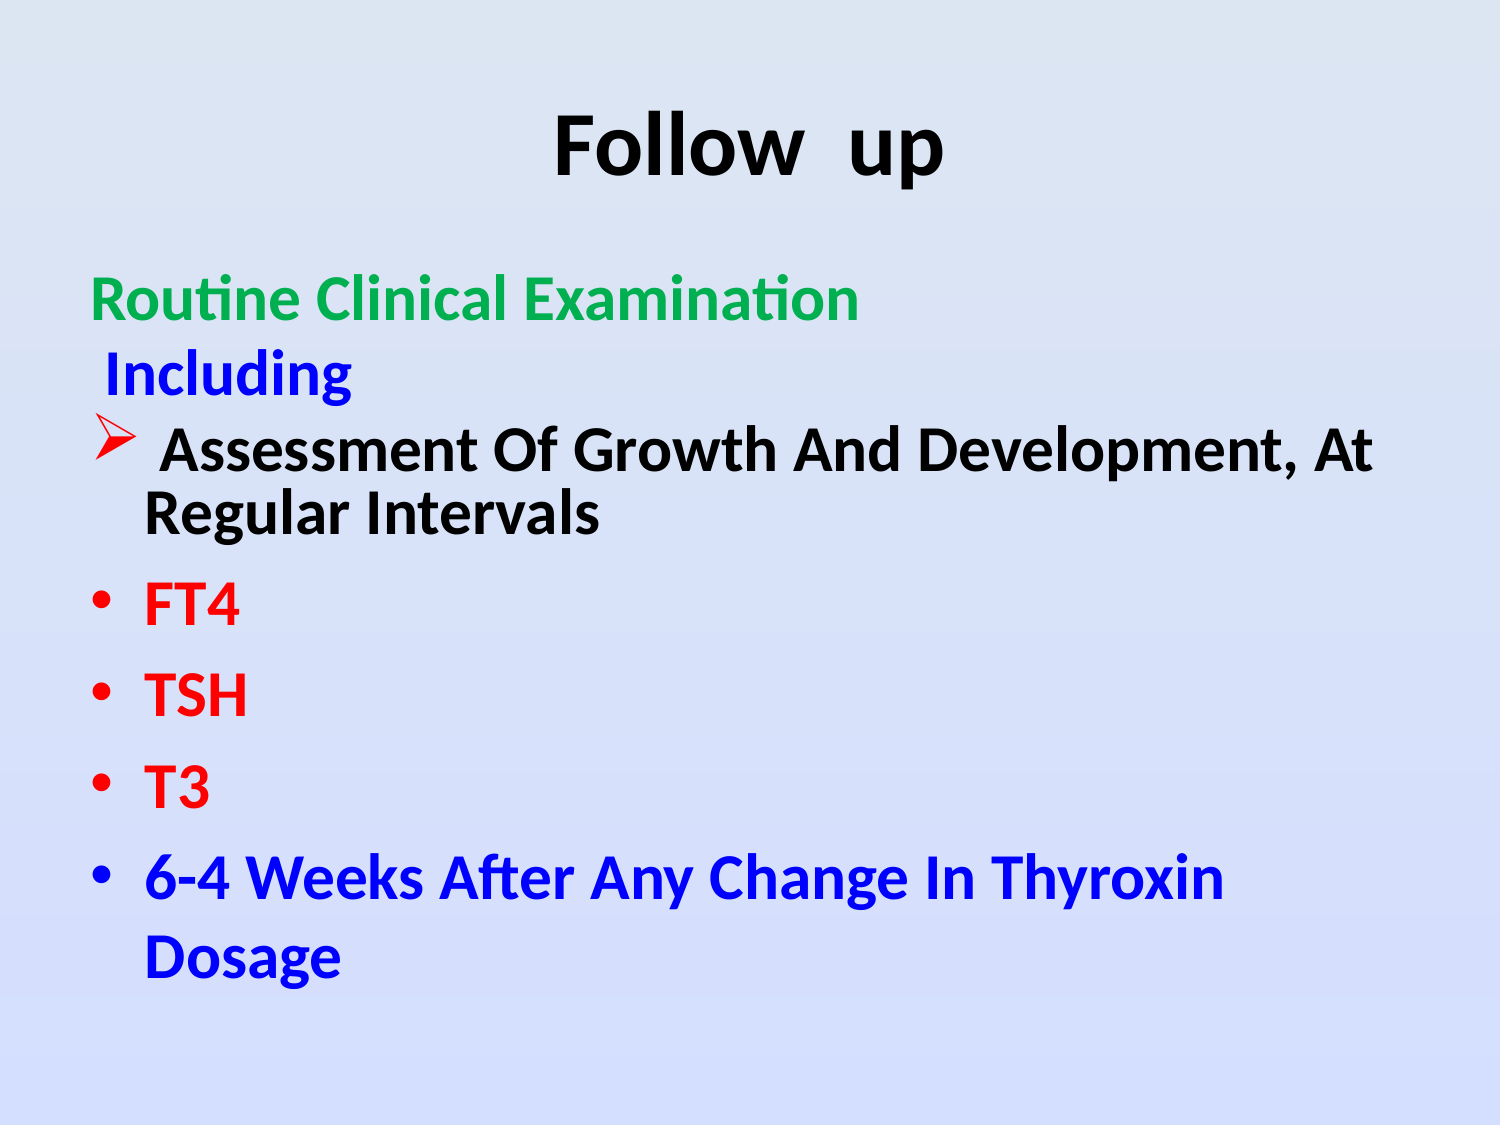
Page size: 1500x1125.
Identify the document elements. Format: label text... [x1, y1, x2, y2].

title Follow up [75, 45, 1425, 233]
list Routine Clinical Examination Including Assessment Of Growth And Development, At Regular Intervals FT4 TSH T3 6-4 Weeks After Any Change In Thyroxin Dosage [75, 262, 1425, 1005]
